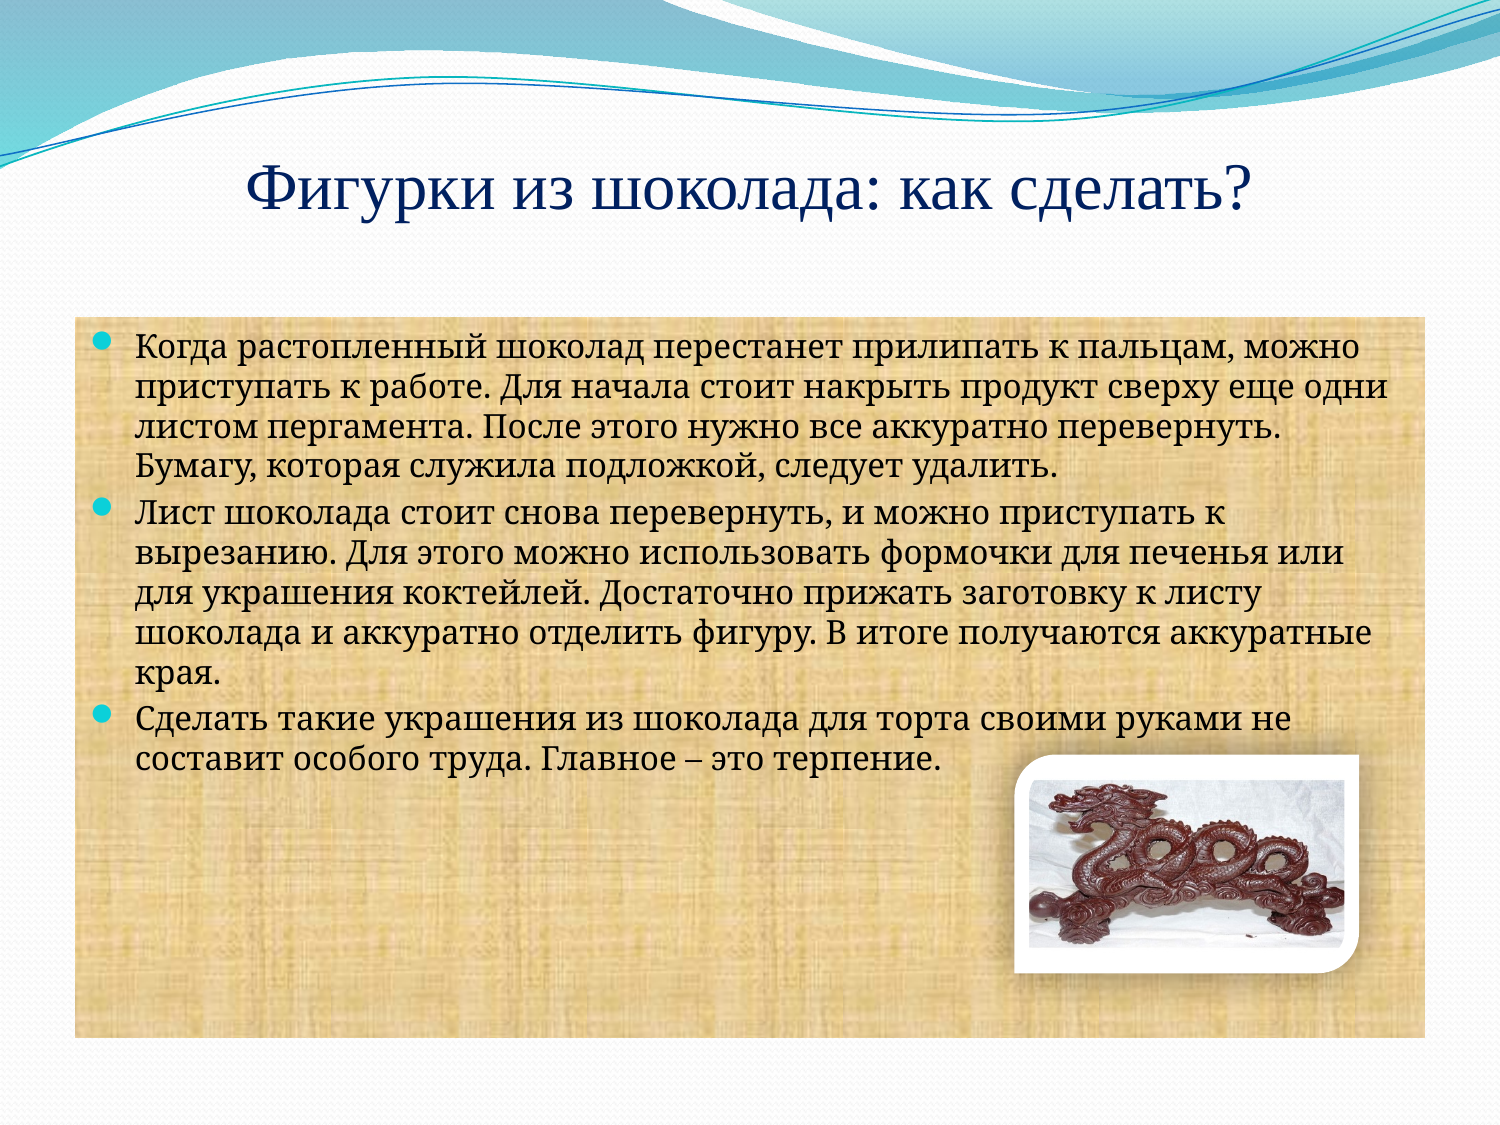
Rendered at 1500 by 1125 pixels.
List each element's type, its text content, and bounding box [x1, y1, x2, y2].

list Когда растопленный шоколад перестанет прилипать к пальцам, можно приступать к работе. Для начала стоит накрыть продукт сверху еще одни листом пергамента. После этого нужно все аккуратно перевернуть. Бумагу, которая служила подложкой, следует удалить. Лист шоколада стоит снова перевернуть, и можно приступать к вырезанию. Для этого можно использовать формочки для печенья или для украшения коктейлей. Достаточно прижать заготовку к листу шоколада и аккуратно отделить фигуру. В итоге получаются аккуратные края. Сделать такие украшения из шоколада для торта своими руками не составит особого труда. Главное – это терпение. [74, 317, 1426, 1038]
picture [1021, 761, 1352, 967]
title Фигурки из шоколада: как сделать? [74, 115, 1426, 304]
